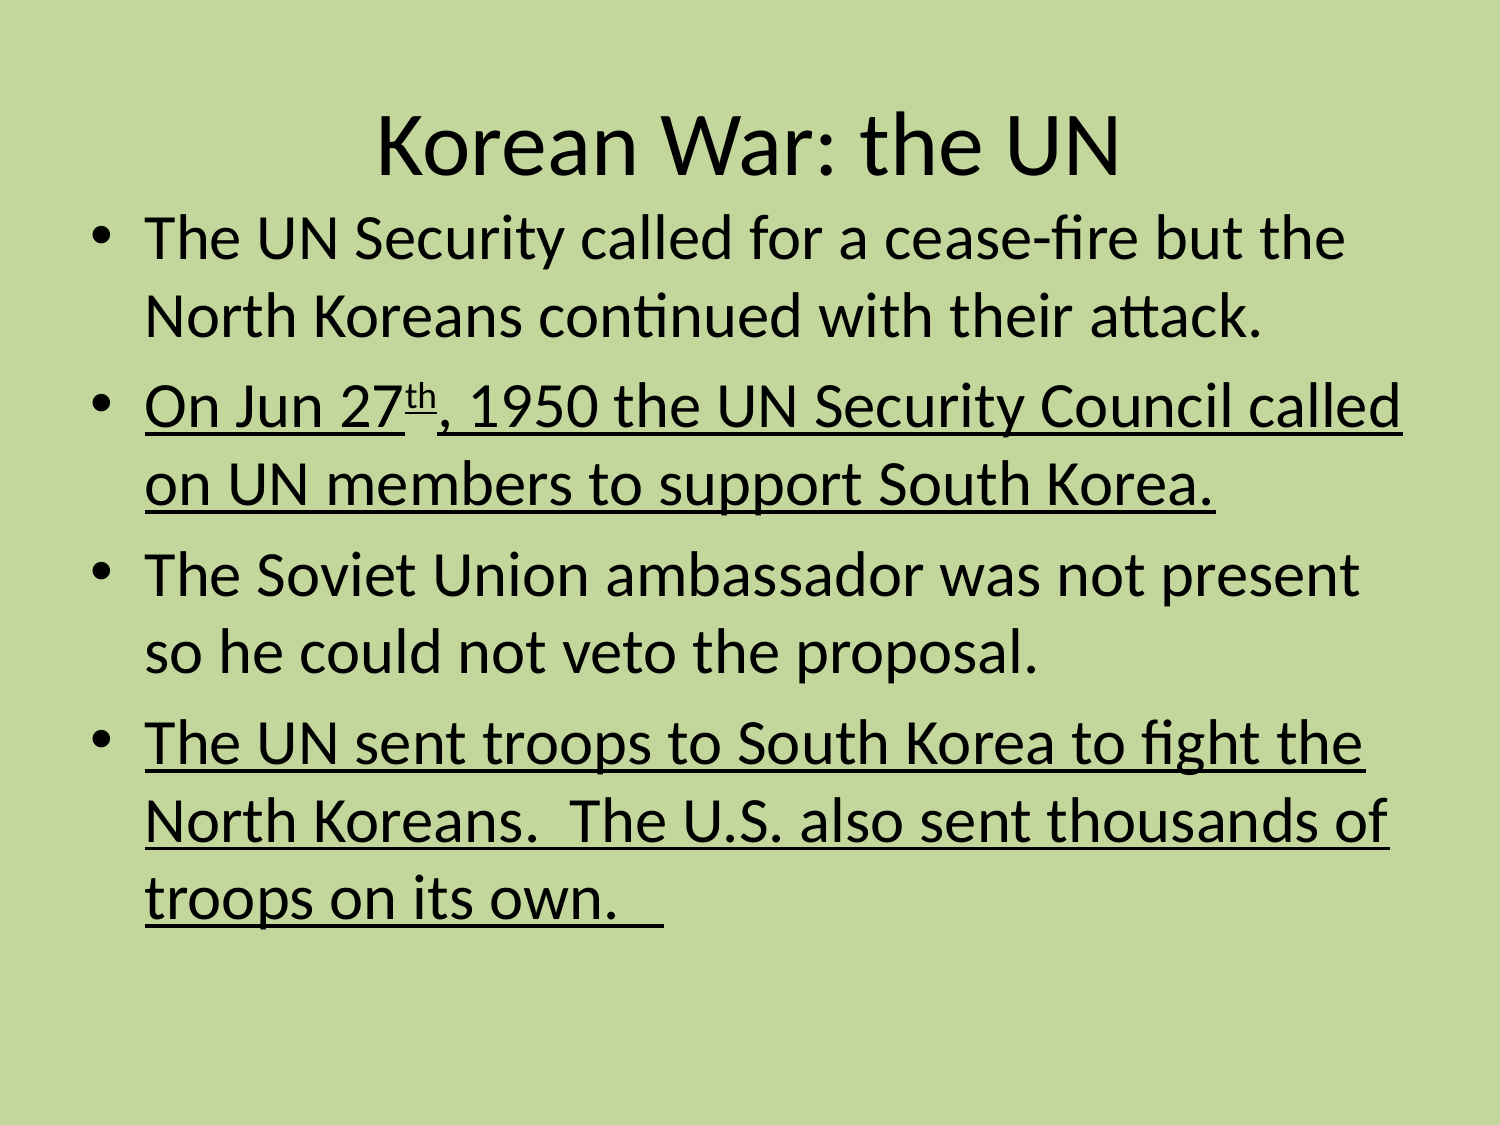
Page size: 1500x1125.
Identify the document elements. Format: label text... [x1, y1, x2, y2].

title Korean War: the UN [75, 45, 1425, 187]
list The UN Security called for a cease-fire but the North Koreans continued with their attack. On Jun 27th, 1950 the UN Security Council called on UN members to support South Korea. The Soviet Union ambassador was not present so he could not veto the proposal. The UN sent troops to South Korea to fight the North Koreans. The U.S. also sent thousands of troops on its own. [75, 187, 1425, 1005]
